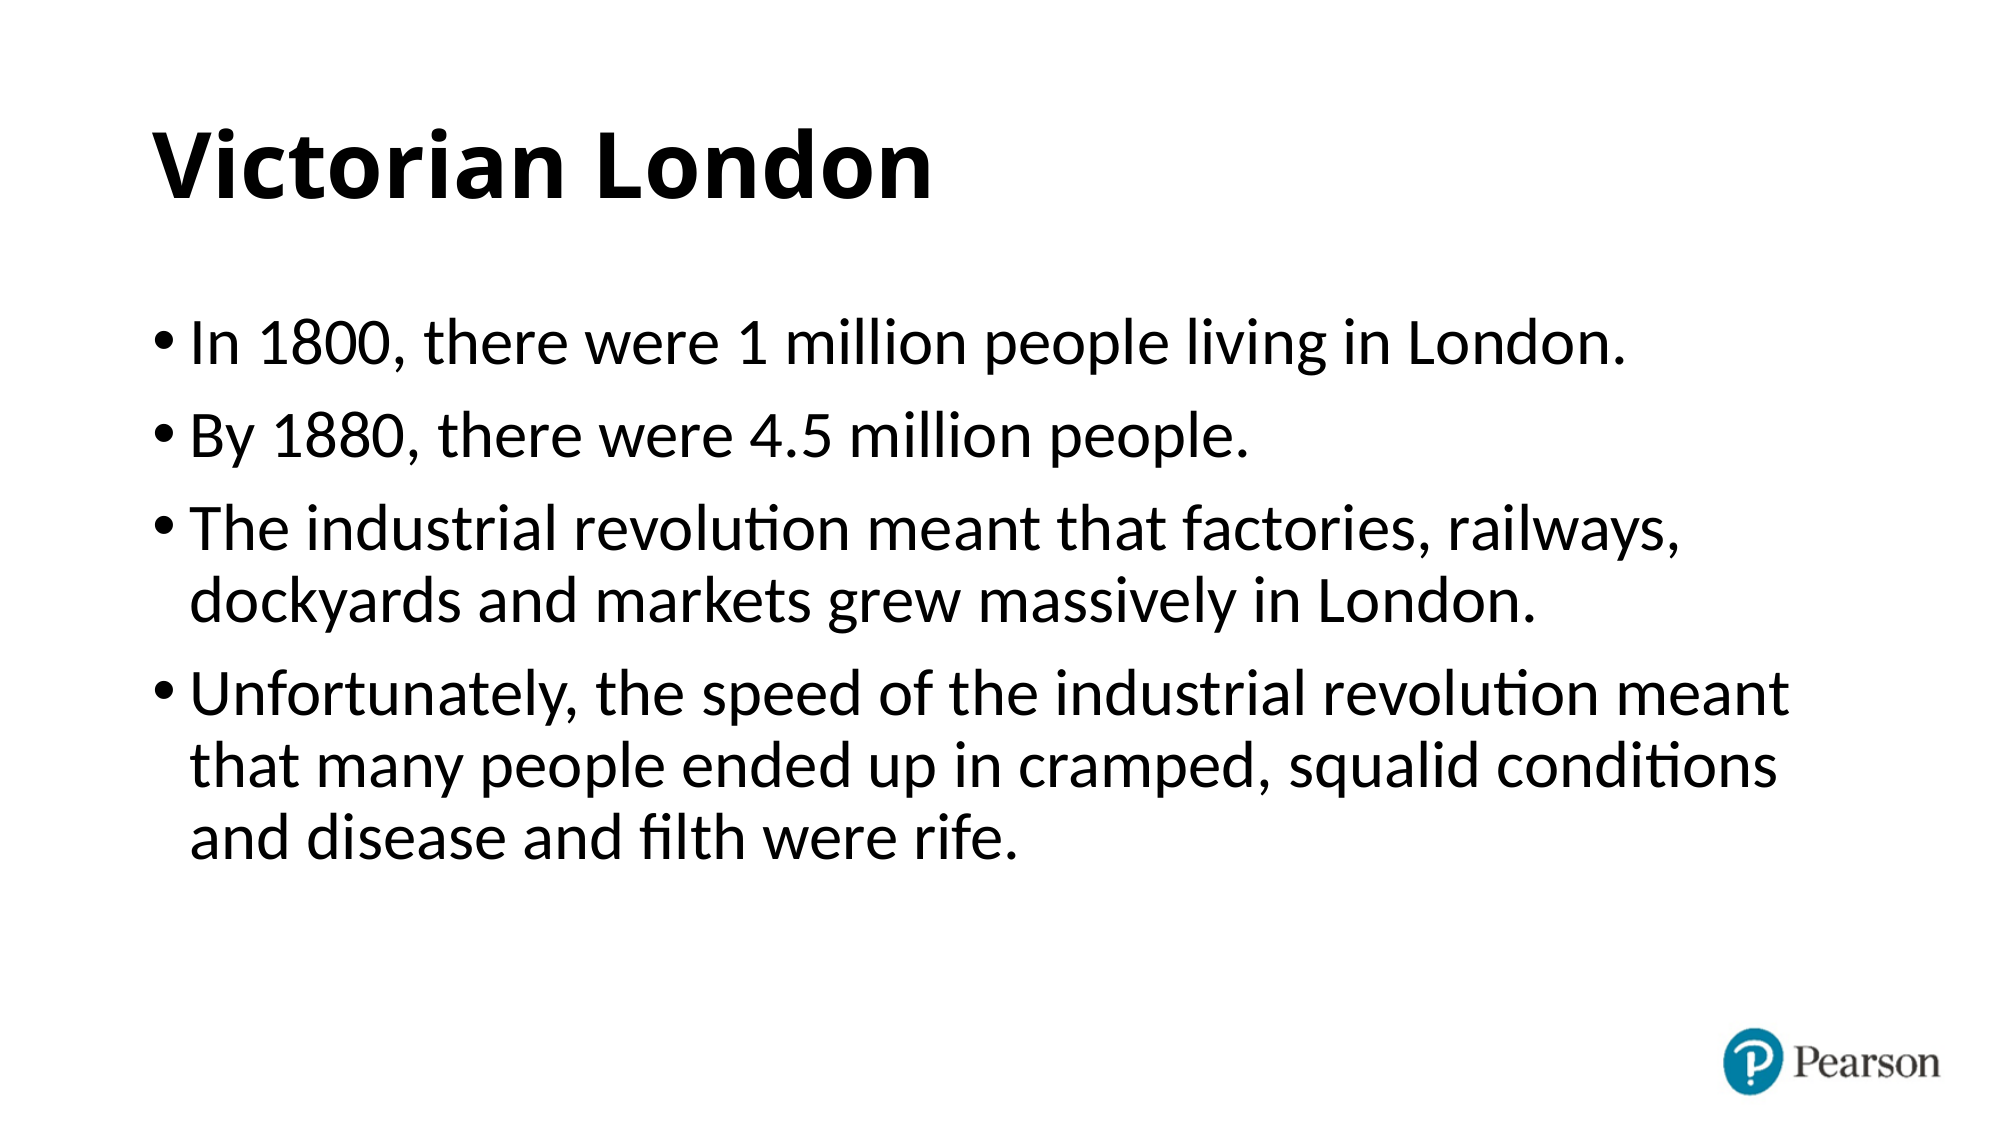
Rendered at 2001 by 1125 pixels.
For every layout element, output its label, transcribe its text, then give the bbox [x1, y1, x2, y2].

picture [1713, 1013, 1951, 1106]
list In 1800, there were 1 million people living in London. By 1880, there were 4.5 million people. The industrial revolution meant that factories, railways, dockyards and markets grew massively in London. Unfortunately, the speed of the industrial revolution meant that many people ended up in cramped, squalid conditions and disease and filth were rife. [137, 299, 1863, 1014]
title Victorian London [137, 59, 1863, 278]
